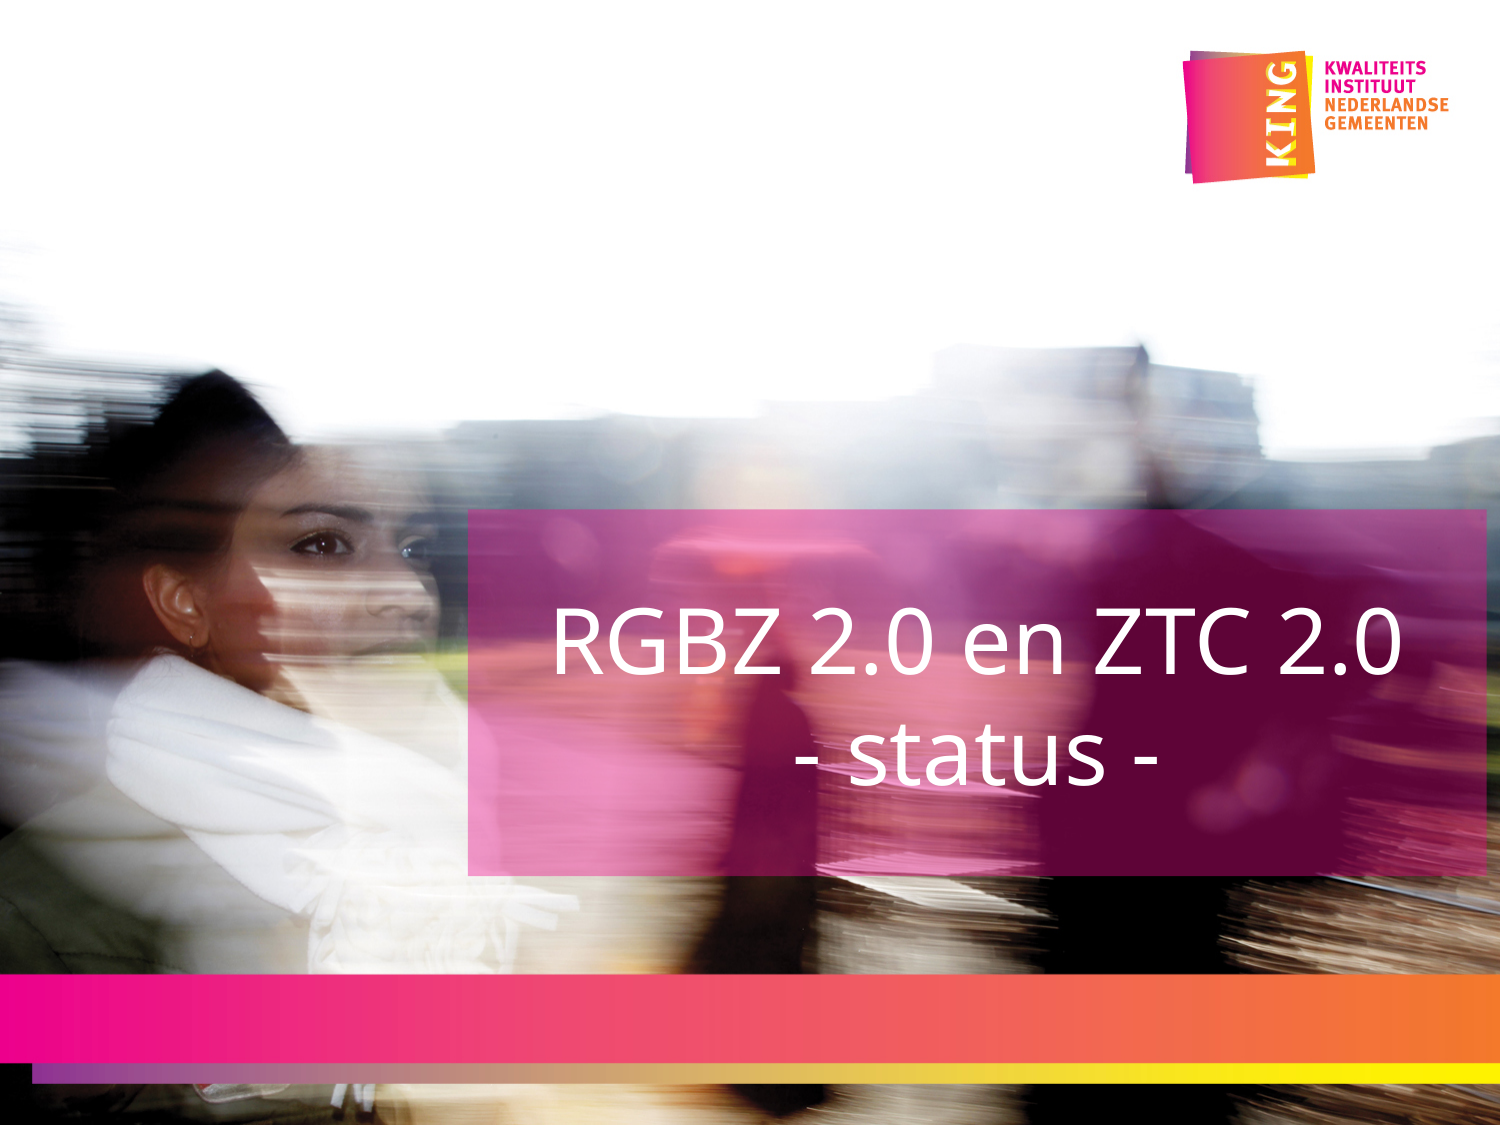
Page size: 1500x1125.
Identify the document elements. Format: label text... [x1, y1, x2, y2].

picture [0, 0, 1500, 1125]
text_box RGBZ 2.0 en ZTC 2.0 - status - [467, 509, 1487, 877]
